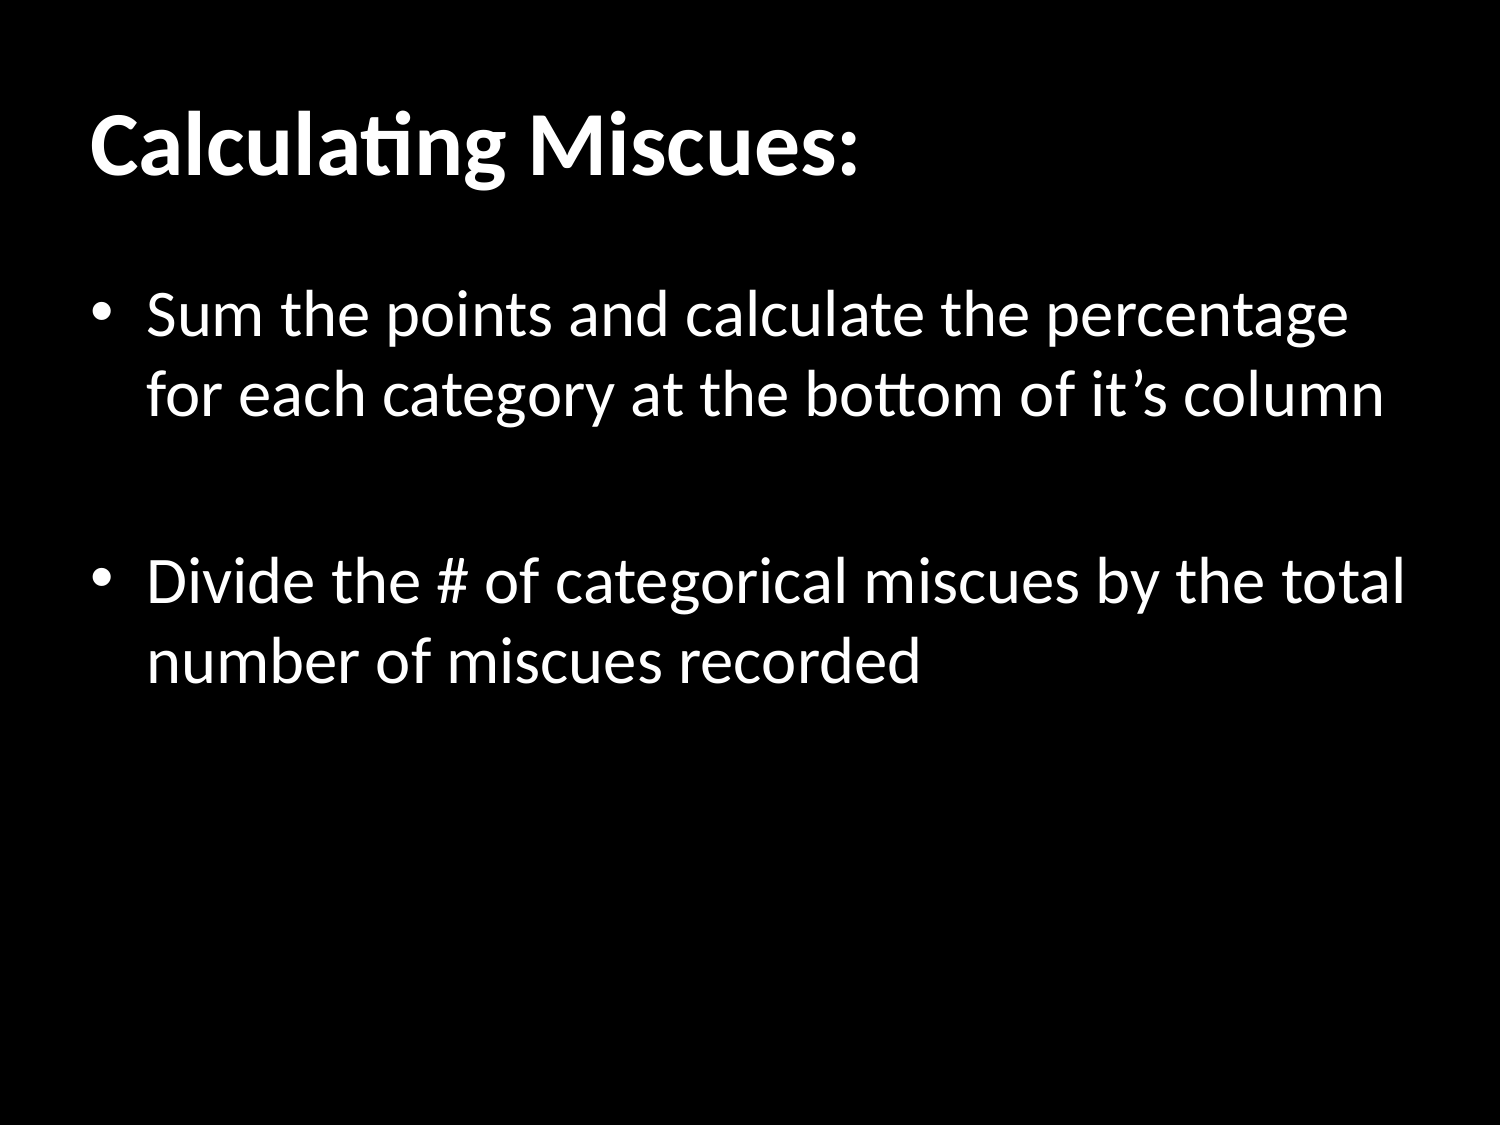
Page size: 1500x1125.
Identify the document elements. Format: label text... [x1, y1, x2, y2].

list Sum the points and calculate the percentage for each category at the bottom of it’s column Divide the # of categorical miscues by the total number of miscues recorded [75, 262, 1425, 1005]
title Calculating Miscues: [75, 45, 1425, 233]
